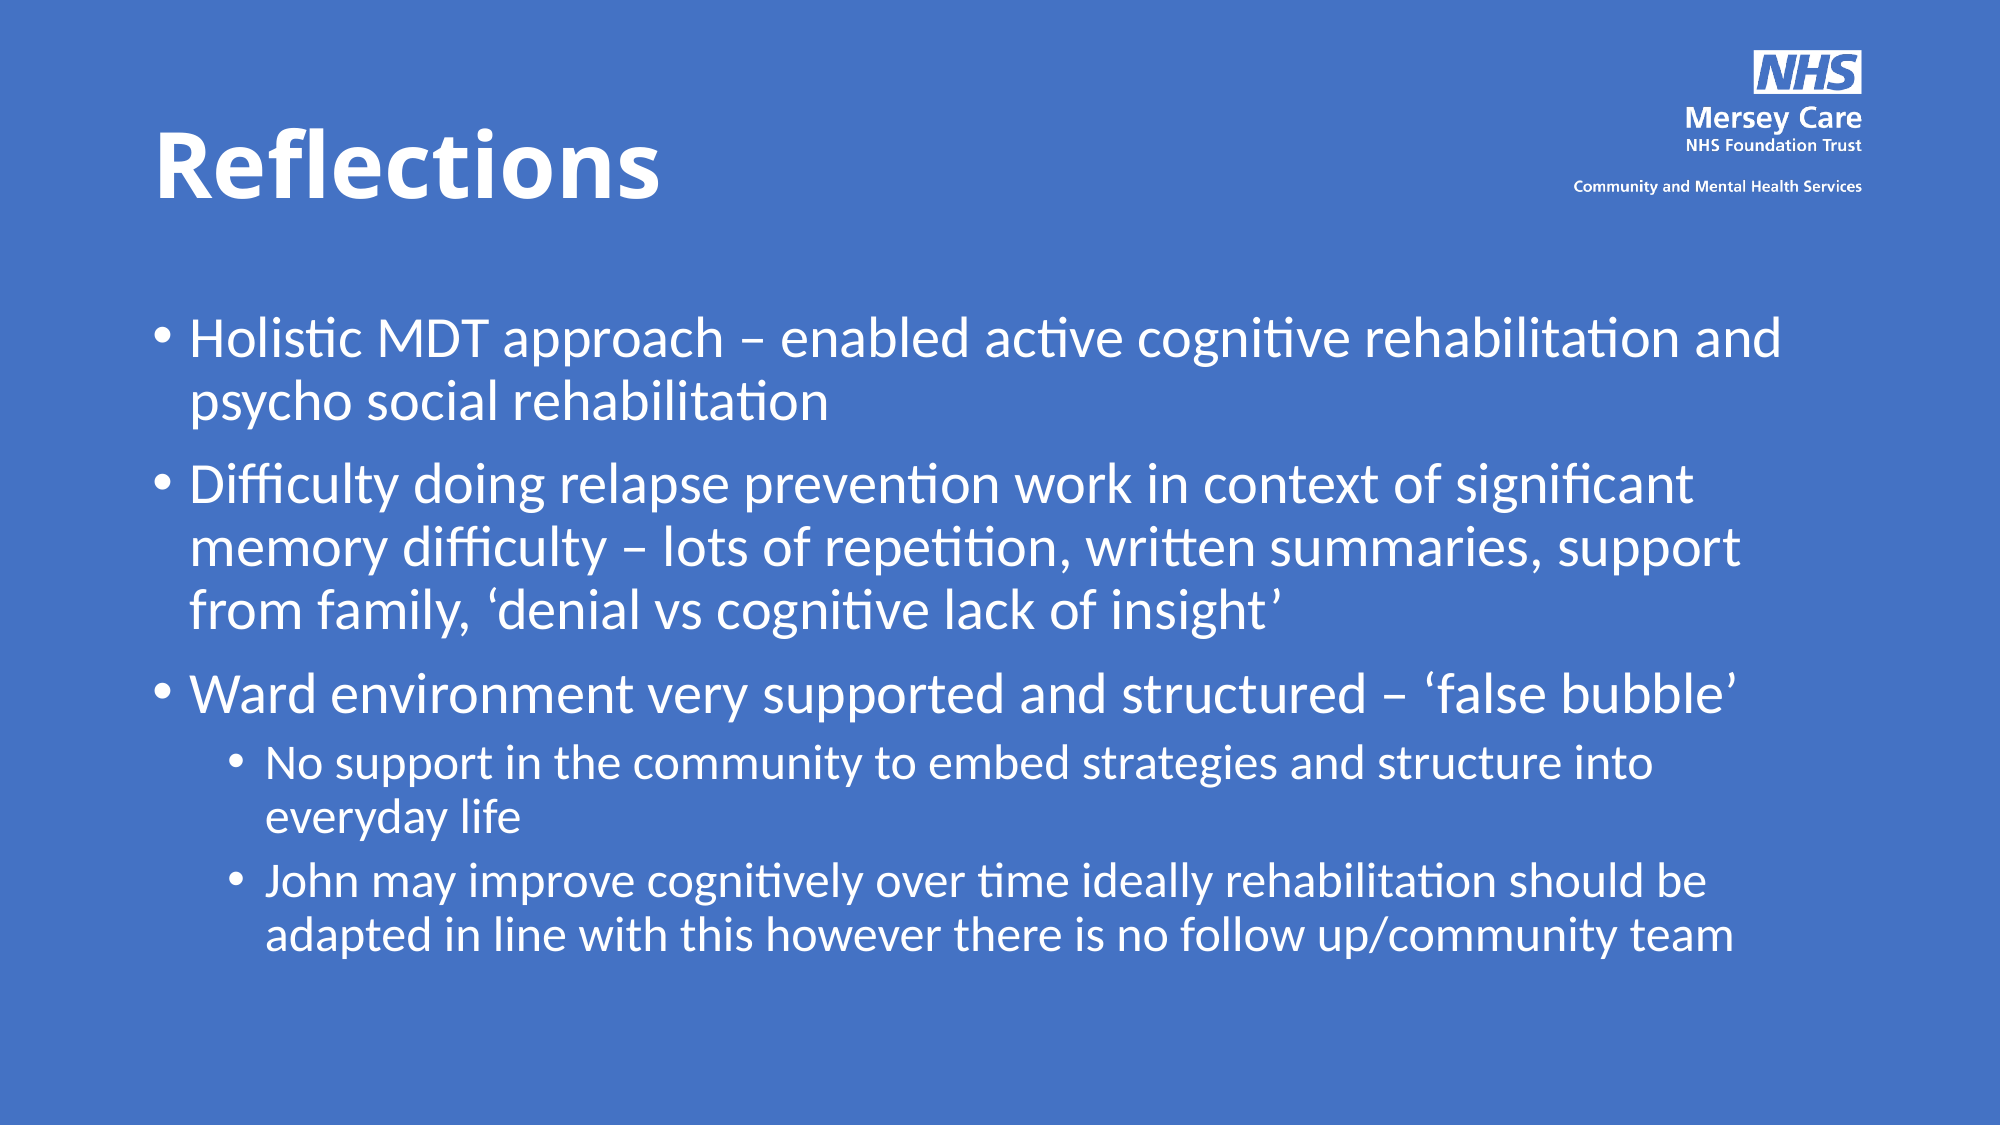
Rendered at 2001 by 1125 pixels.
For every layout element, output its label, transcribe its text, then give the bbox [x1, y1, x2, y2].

title Reflections [137, 59, 1863, 278]
picture [1573, 50, 1862, 196]
list Holistic MDT approach – enabled active cognitive rehabilitation and psycho social rehabilitation Difficulty doing relapse prevention work in context of significant memory difficulty – lots of repetition, written summaries, support from family, ‘denial vs cognitive lack of insight’ Ward environment very supported and structured – ‘false bubble’ No support in the community to embed strategies and structure into everyday life John may improve cognitively over time ideally rehabilitation should be adapted in line with this however there is no follow up/community team [137, 299, 1863, 1014]
